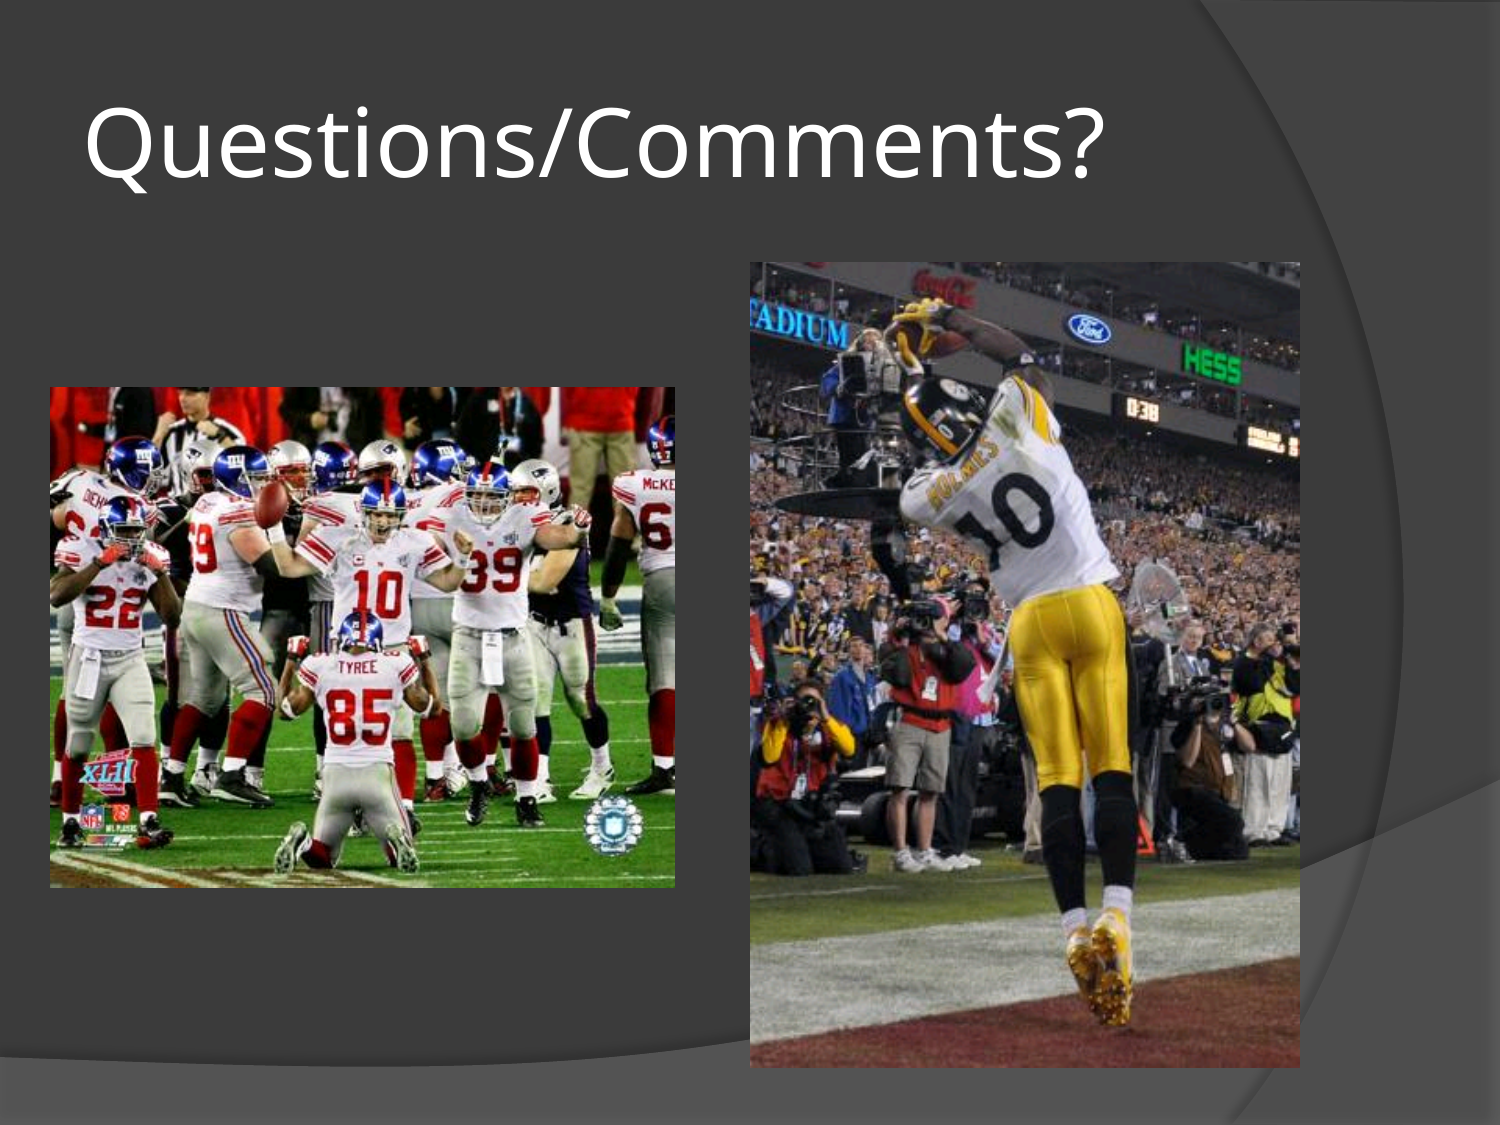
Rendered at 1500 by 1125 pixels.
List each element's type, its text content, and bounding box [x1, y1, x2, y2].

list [749, 262, 1301, 1068]
title Questions/Comments? [75, 45, 1300, 233]
picture [49, 387, 676, 888]
